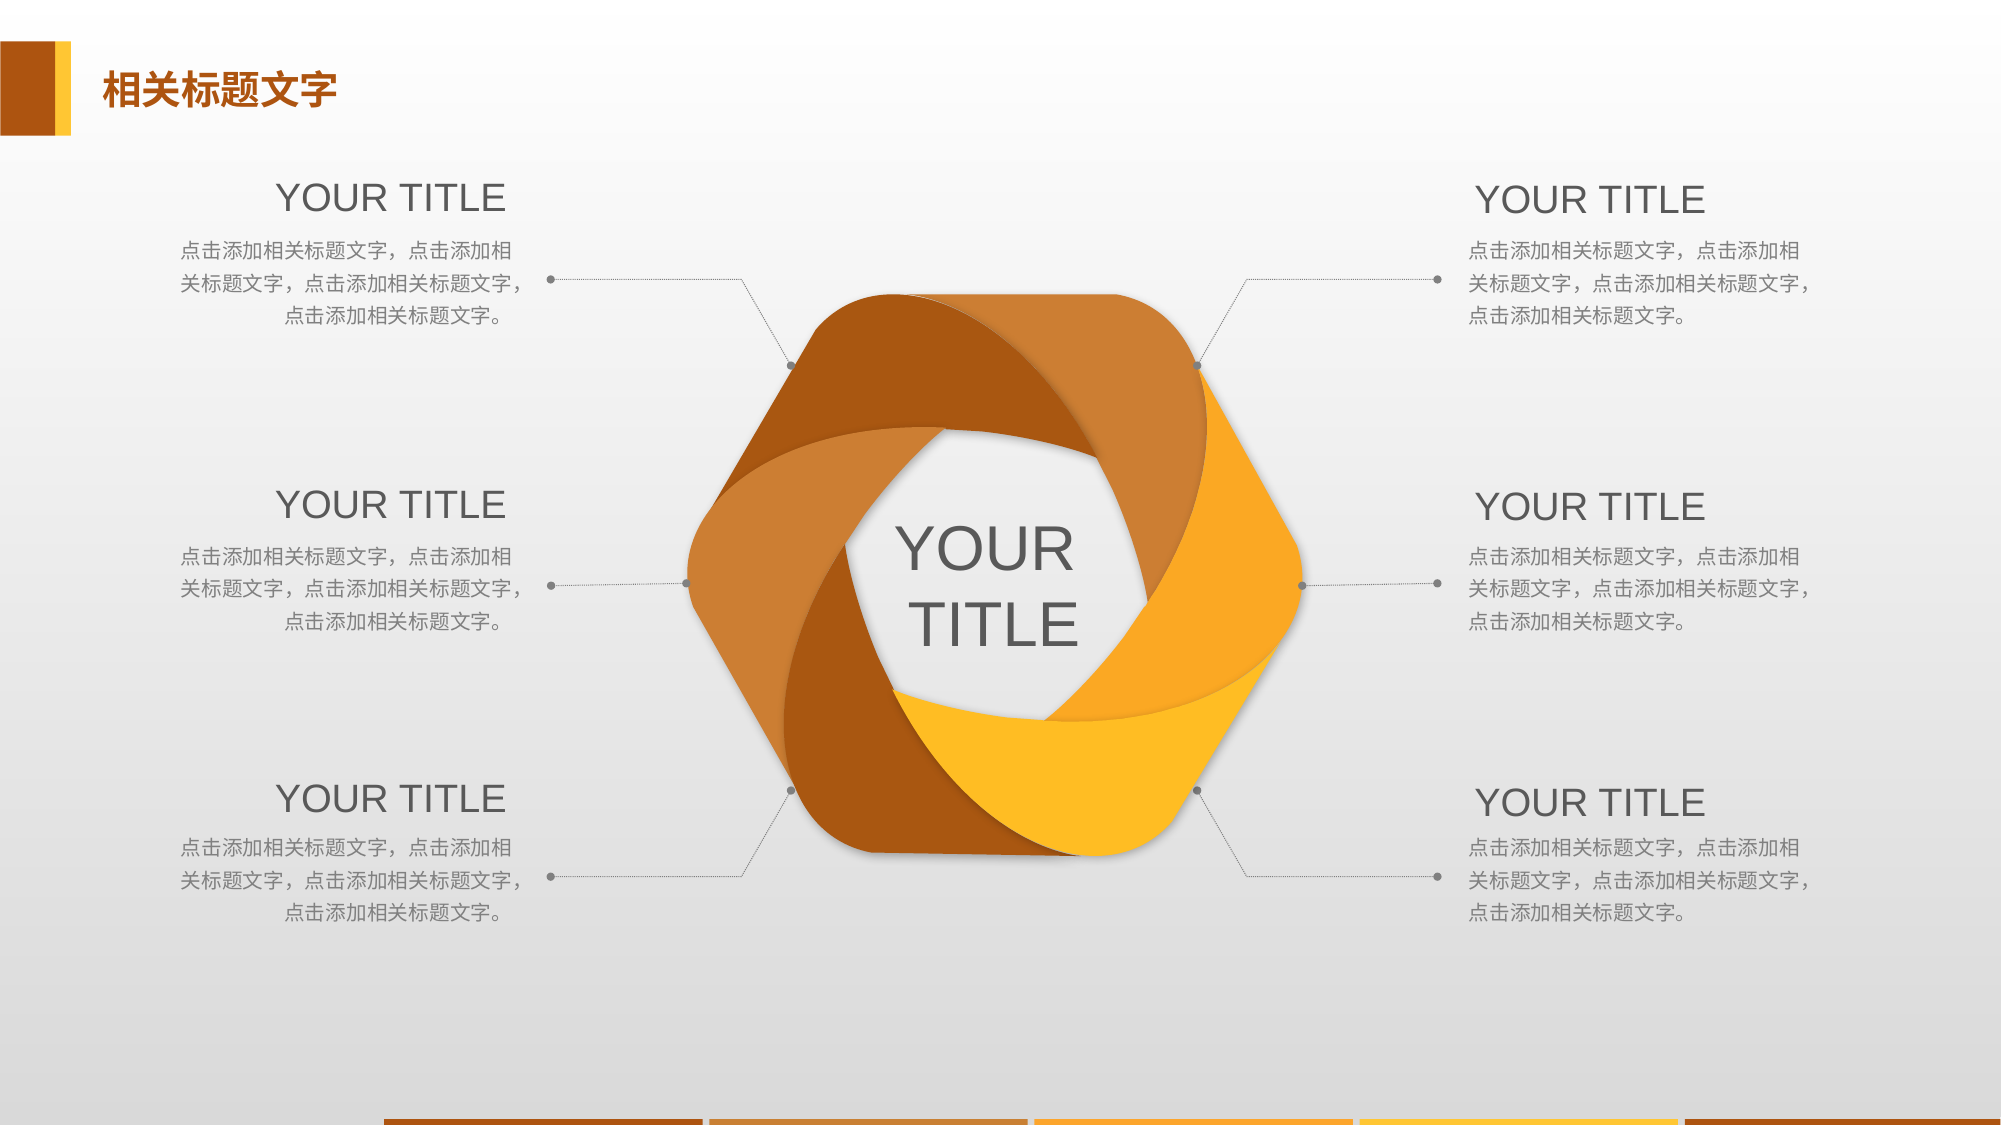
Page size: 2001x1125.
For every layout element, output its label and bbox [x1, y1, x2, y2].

text_box [0, 41, 2001, 1125]
